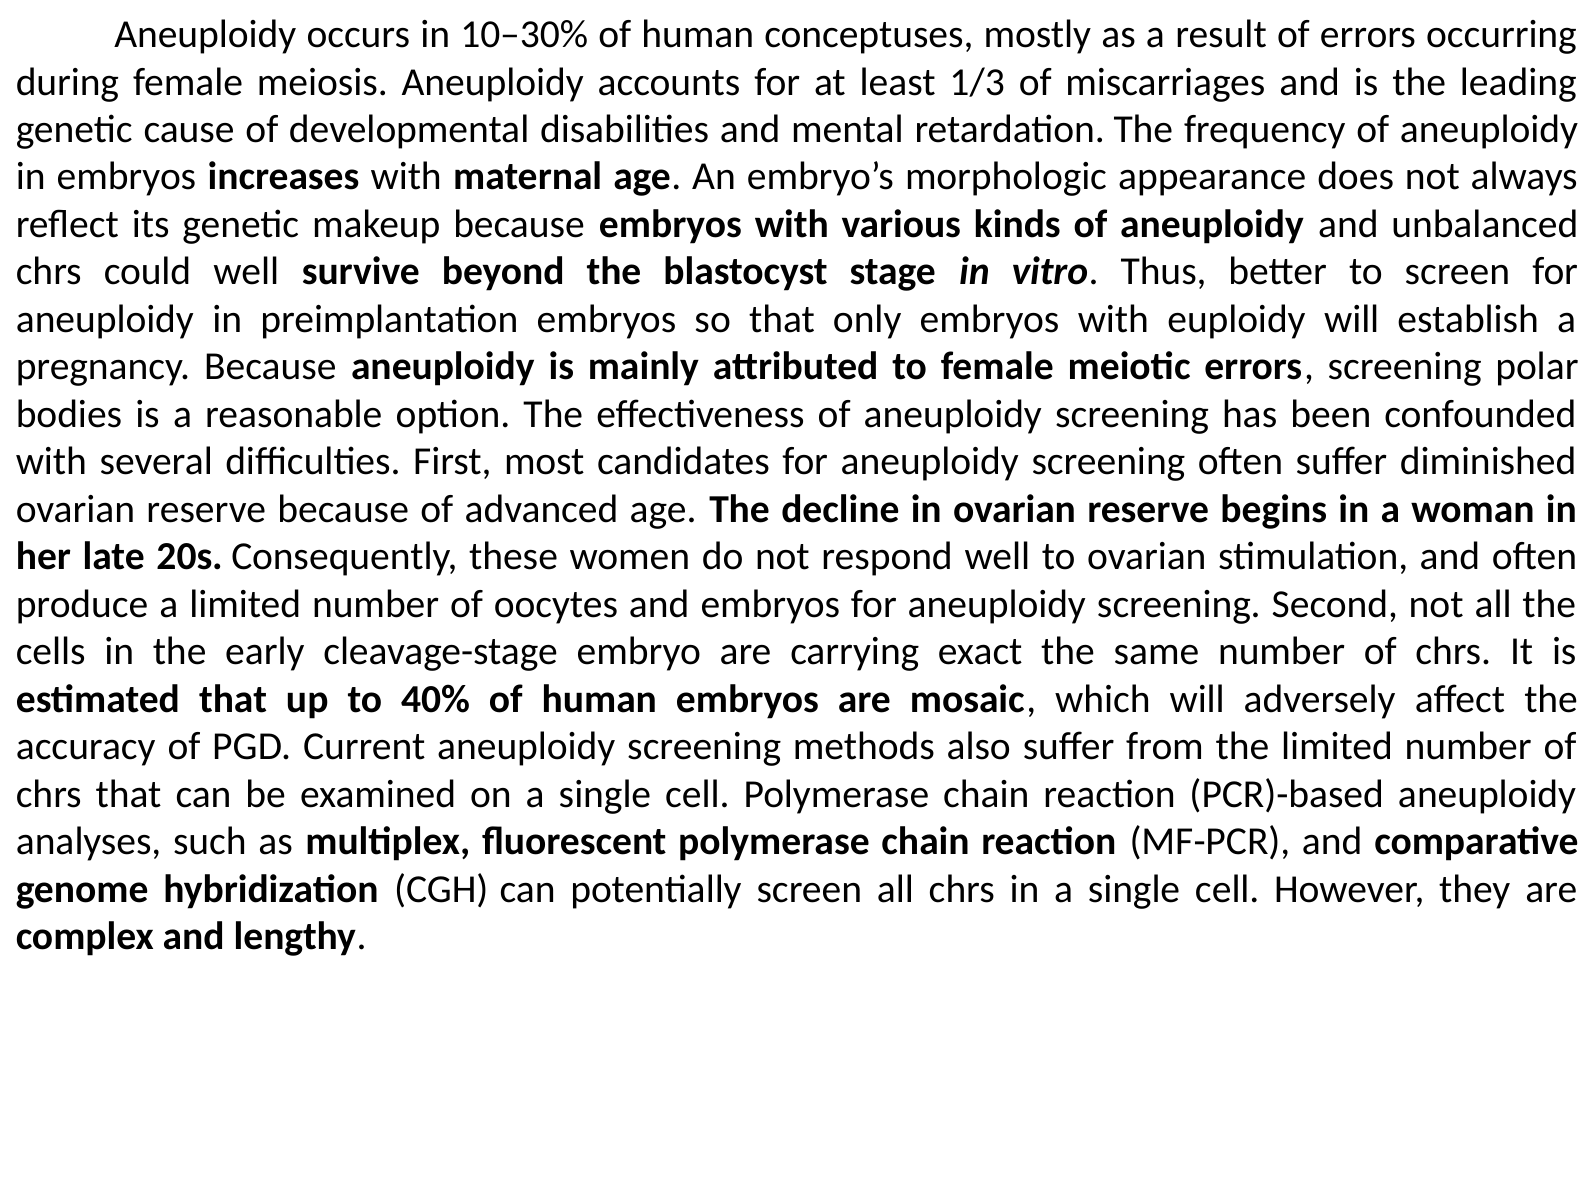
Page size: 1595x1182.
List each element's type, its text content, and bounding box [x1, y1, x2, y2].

text_box Aneuploidy occurs in 10–30% of human conceptuses, mostly as a result of errors occurring during female meiosis. Aneuploidy accounts for at least 1/3 of miscarriages and is the leading genetic cause of developmental disabilities and mental retardation. The frequency of aneuploidy in embryos increases with maternal age. An embryo’s morphologic appearance does not always reflect its genetic makeup because embryos with various kinds of aneuploidy and unbalanced chrs could well survive beyond the blastocyst stage in vitro. Thus, better to screen for aneuploidy in preimplantation embryos so that only embryos with euploidy will establish a pregnancy. Because aneuploidy is mainly attributed to female meiotic errors, screening polar bodies is a reasonable option. The effectiveness of aneuploidy screening has been confounded with several difficulties. First, most candidates for aneuploidy screening often suffer diminished ovarian reserve because of advanced age. The decline in ovarian reserve begins in a woman in her late 20s. Consequently, these women do not respond well to ovarian stimulation, and often produce a limited number of oocytes and embryos for aneuploidy screening. Second, not all the cells in the early cleavage-stage embryo are carrying exact the same number of chrs. It is estimated that up to 40% of human embryos are mosaic, which will adversely affect the accuracy of PGD. Current aneuploidy screening methods also suffer from the limited number of chrs that can be examined on a single cell. Polymerase chain reaction (PCR)-based aneuploidy analyses, such as multiplex, fluorescent polymerase chain reaction (MF-PCR), and comparative genome hybridization (CGH) can potentially screen all chrs in a single cell. However, they are complex and lengthy. [0, 0, 1595, 966]
